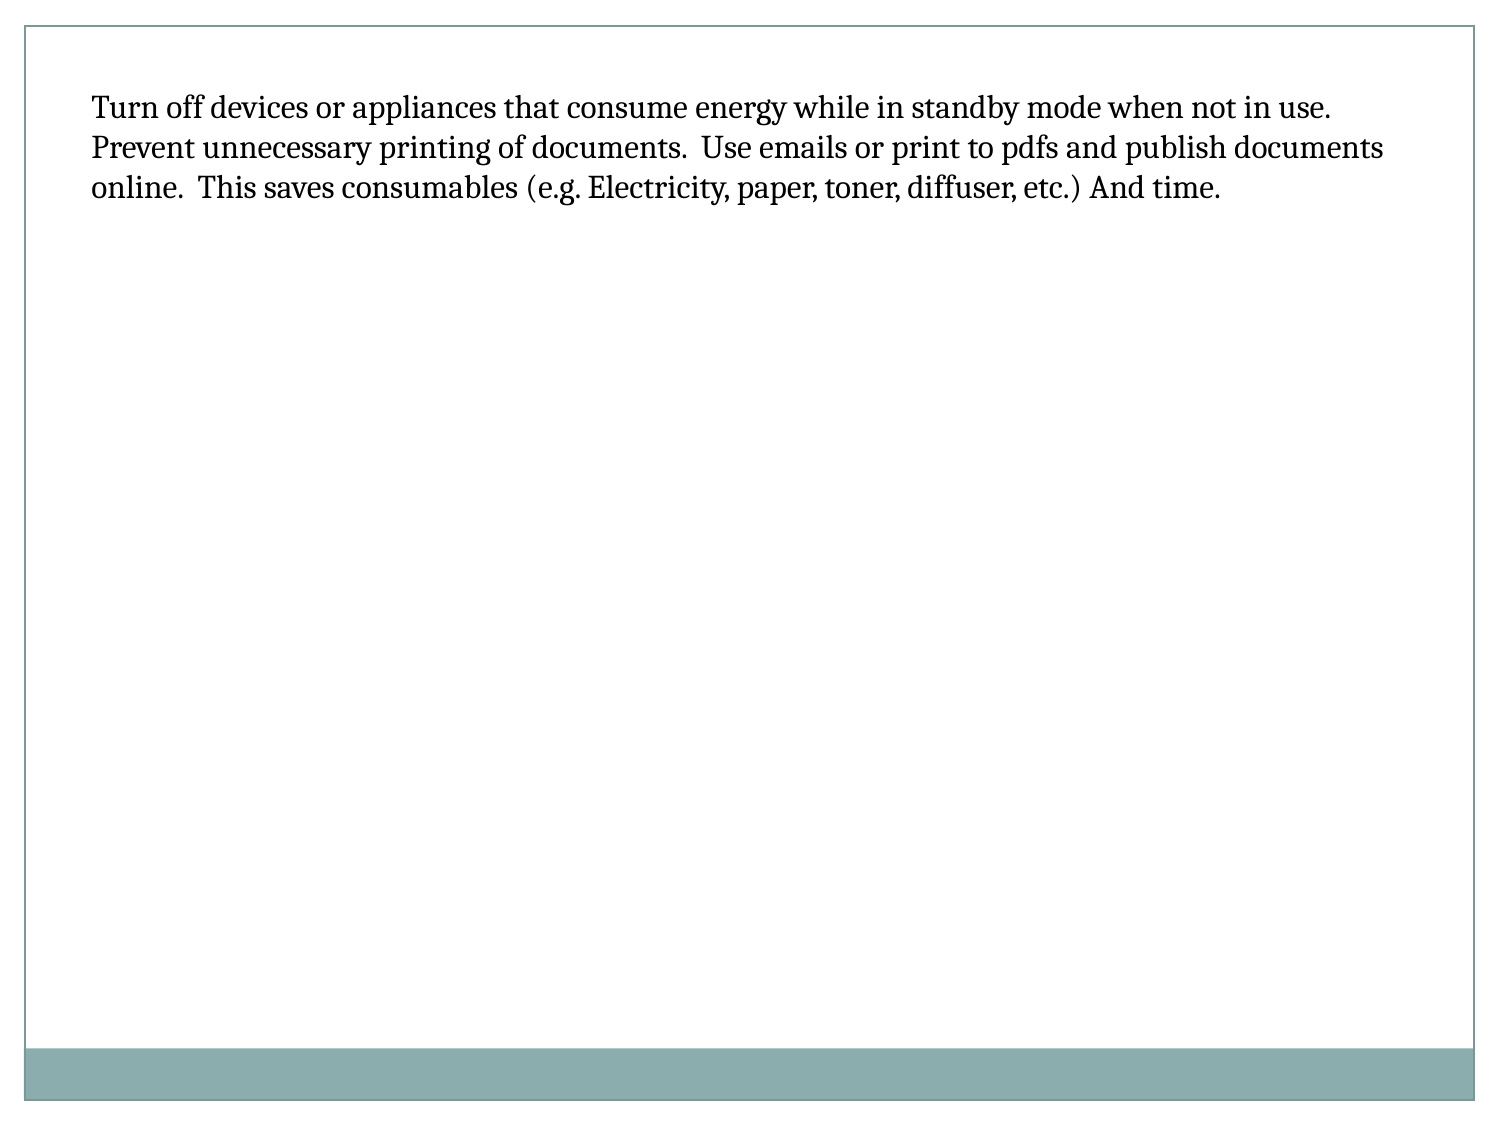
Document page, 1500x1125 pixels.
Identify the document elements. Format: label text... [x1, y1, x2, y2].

text_box Turn off devices or appliances that consume energy while in standby mode when not in use. Prevent unnecessary printing of documents. Use emails or print to pdfs and publish documents online. This saves consumables (e.g. Electricity, paper, toner, diffuser, etc.) And time. [76, 78, 1459, 253]
